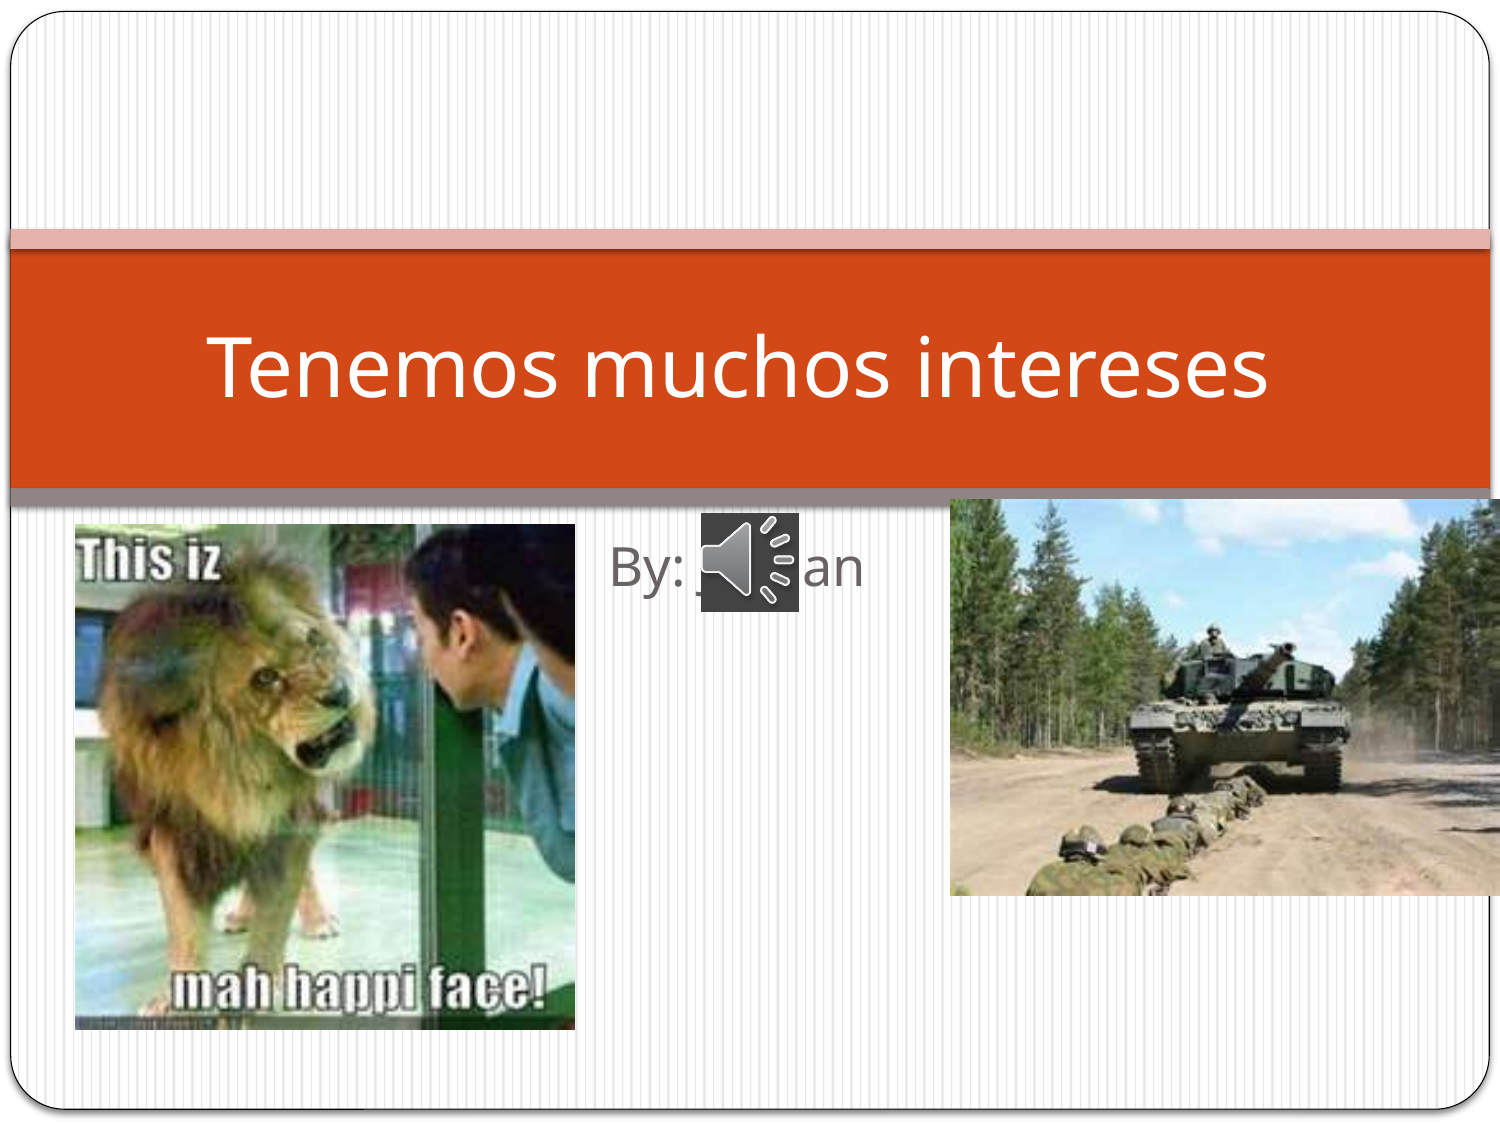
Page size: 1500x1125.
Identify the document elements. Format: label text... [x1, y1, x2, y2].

title Tenemos muchos intereses [75, 247, 1425, 489]
picture [949, 499, 1500, 897]
subtitle By: Jordan [579, 525, 943, 788]
picture [699, 512, 801, 613]
picture [74, 524, 576, 1031]
